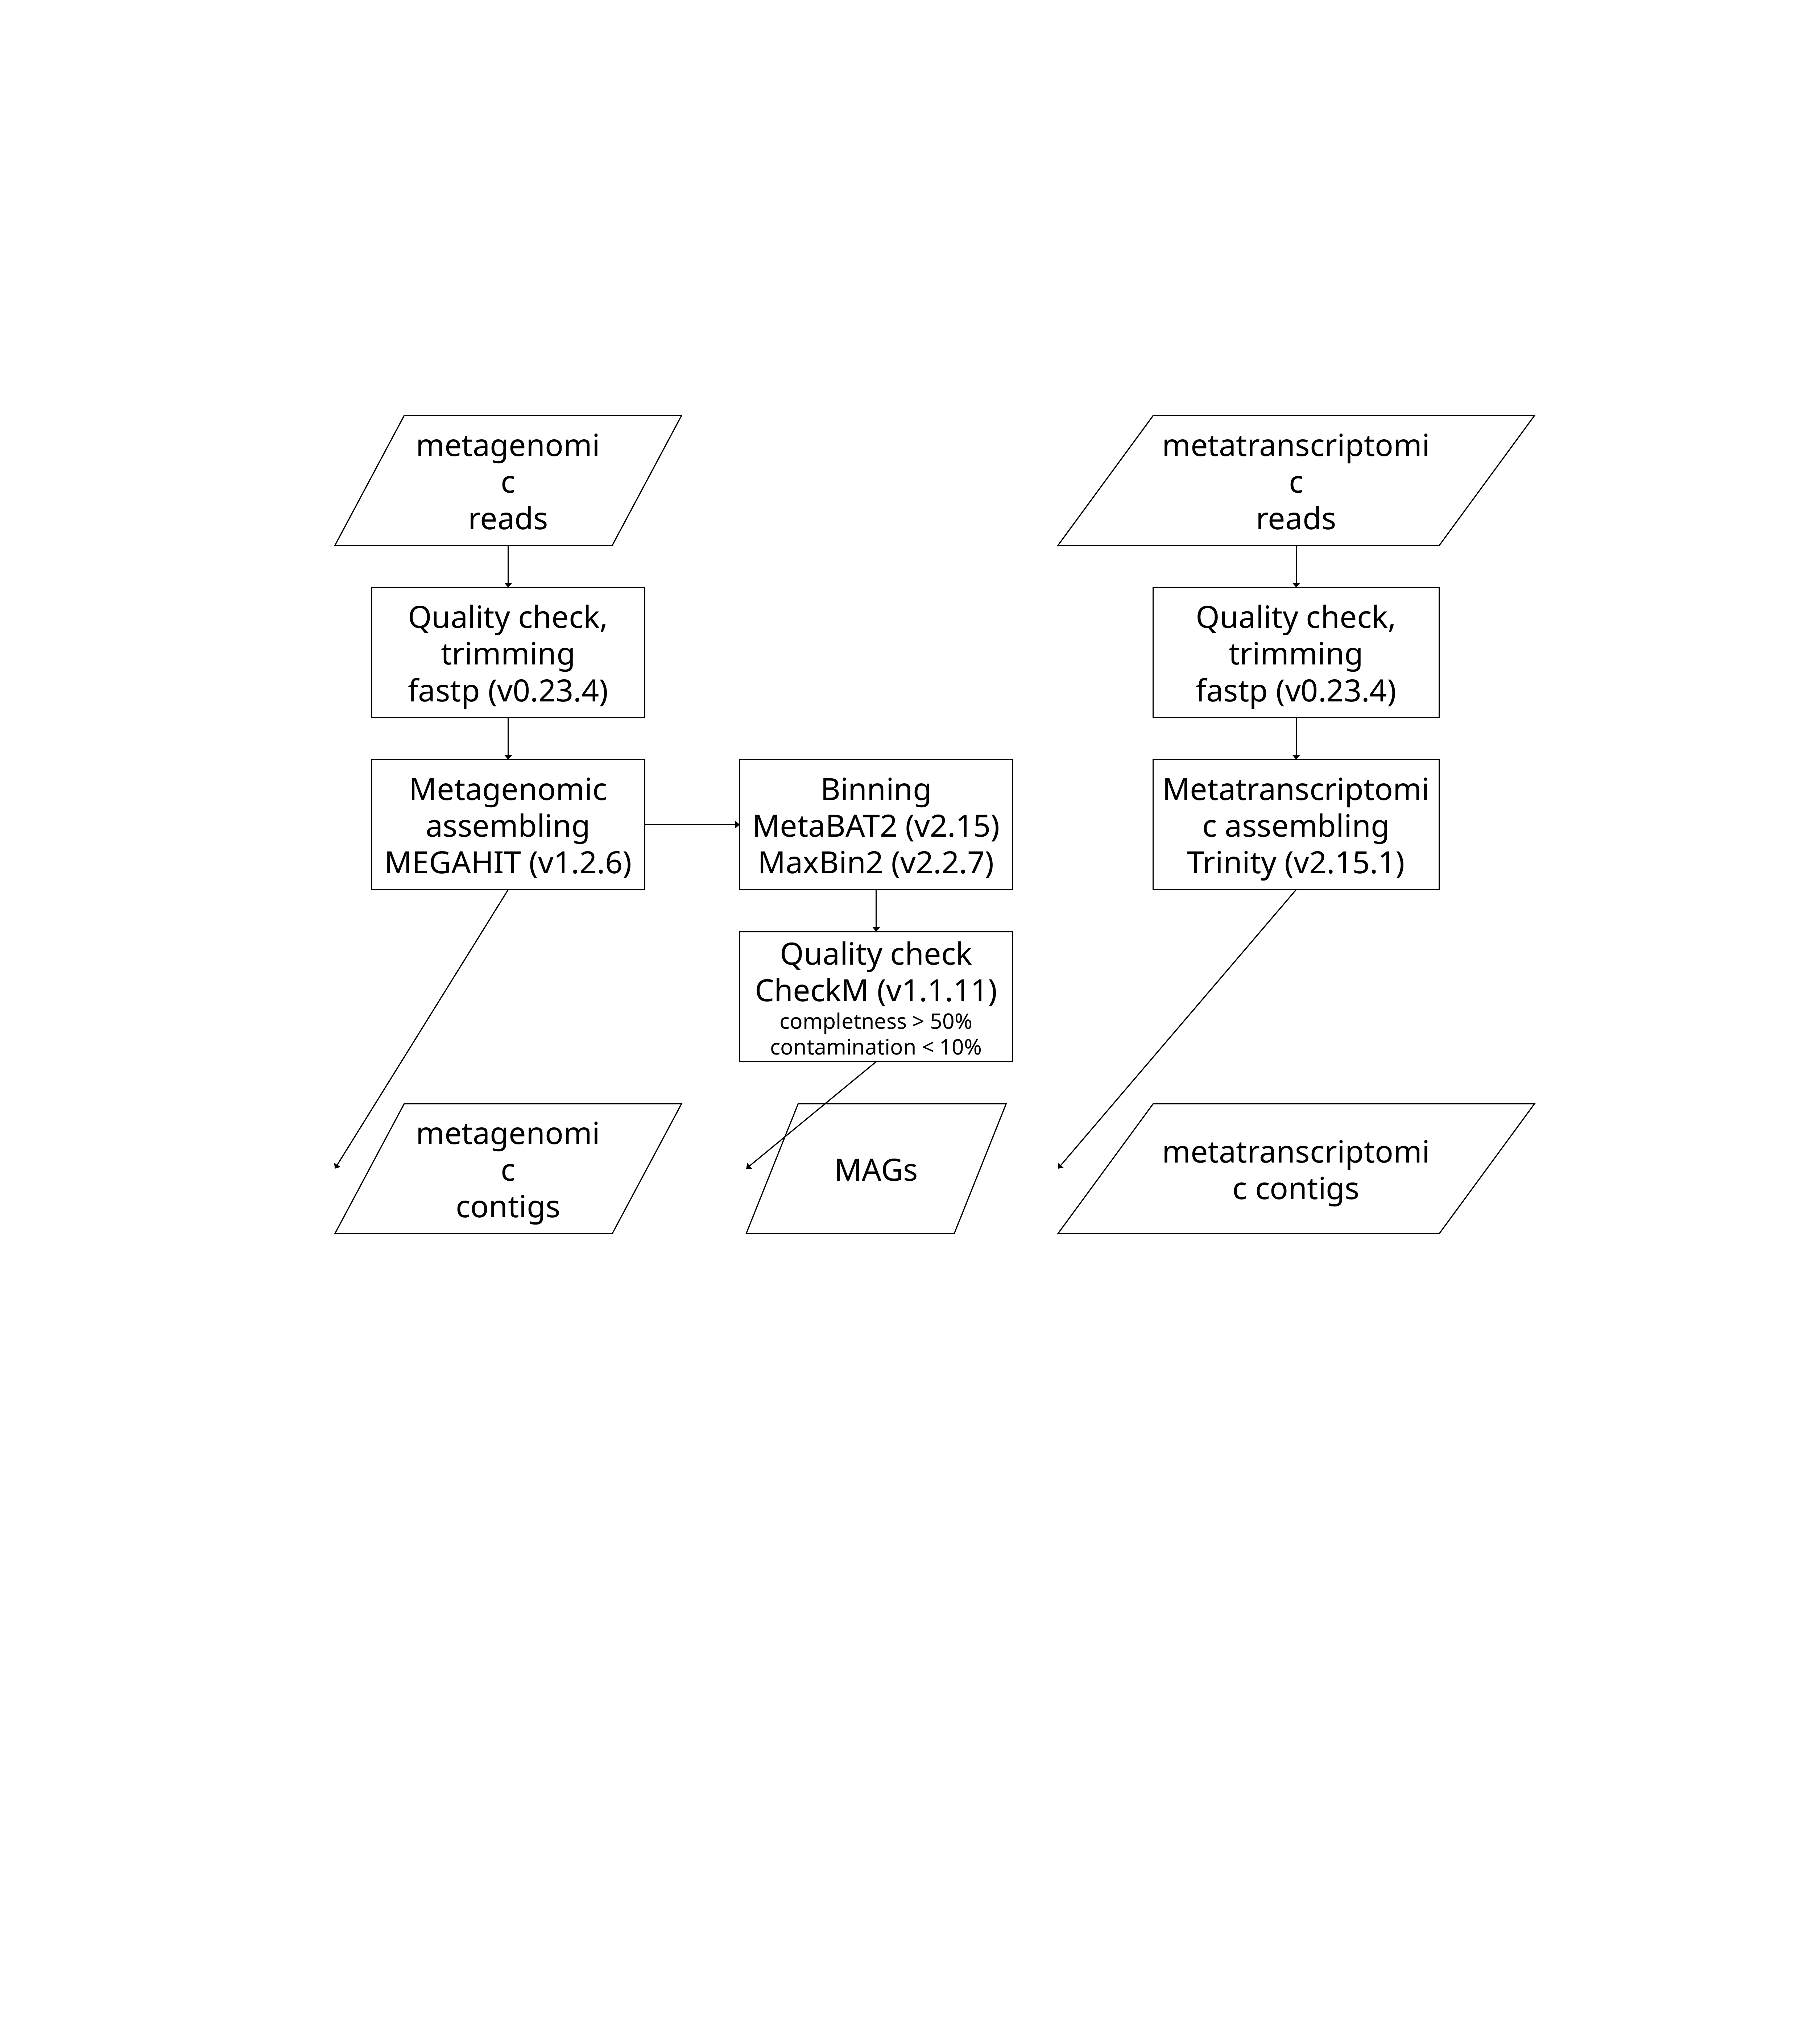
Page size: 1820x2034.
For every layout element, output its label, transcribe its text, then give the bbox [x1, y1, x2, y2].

text_box Quality check CheckM (v1.1.11) completness > 50% contamination < 10% [739, 931, 1013, 1062]
text_box metatranscriptomic reads [1056, 415, 1536, 546]
text_box Binning MetaBAT2 (v2.15) MaxBin2 (v2.2.7) [739, 759, 1013, 890]
text_box metatranscriptomic contigs [1056, 1103, 1536, 1234]
text_box Metatranscriptomic assembling Trinity (v2.15.1) [1153, 759, 1440, 890]
text_box Quality check, trimming fastp (v0.23.4) [371, 587, 645, 718]
text_box metagenomic reads [334, 415, 683, 546]
text_box Metagenomic assembling MEGAHIT (v1.2.6) [371, 759, 645, 890]
text_box Quality check, trimming fastp (v0.23.4) [1153, 587, 1440, 718]
text_box MAGs [745, 1103, 1007, 1234]
text_box metagenomic contigs [334, 1103, 683, 1234]
